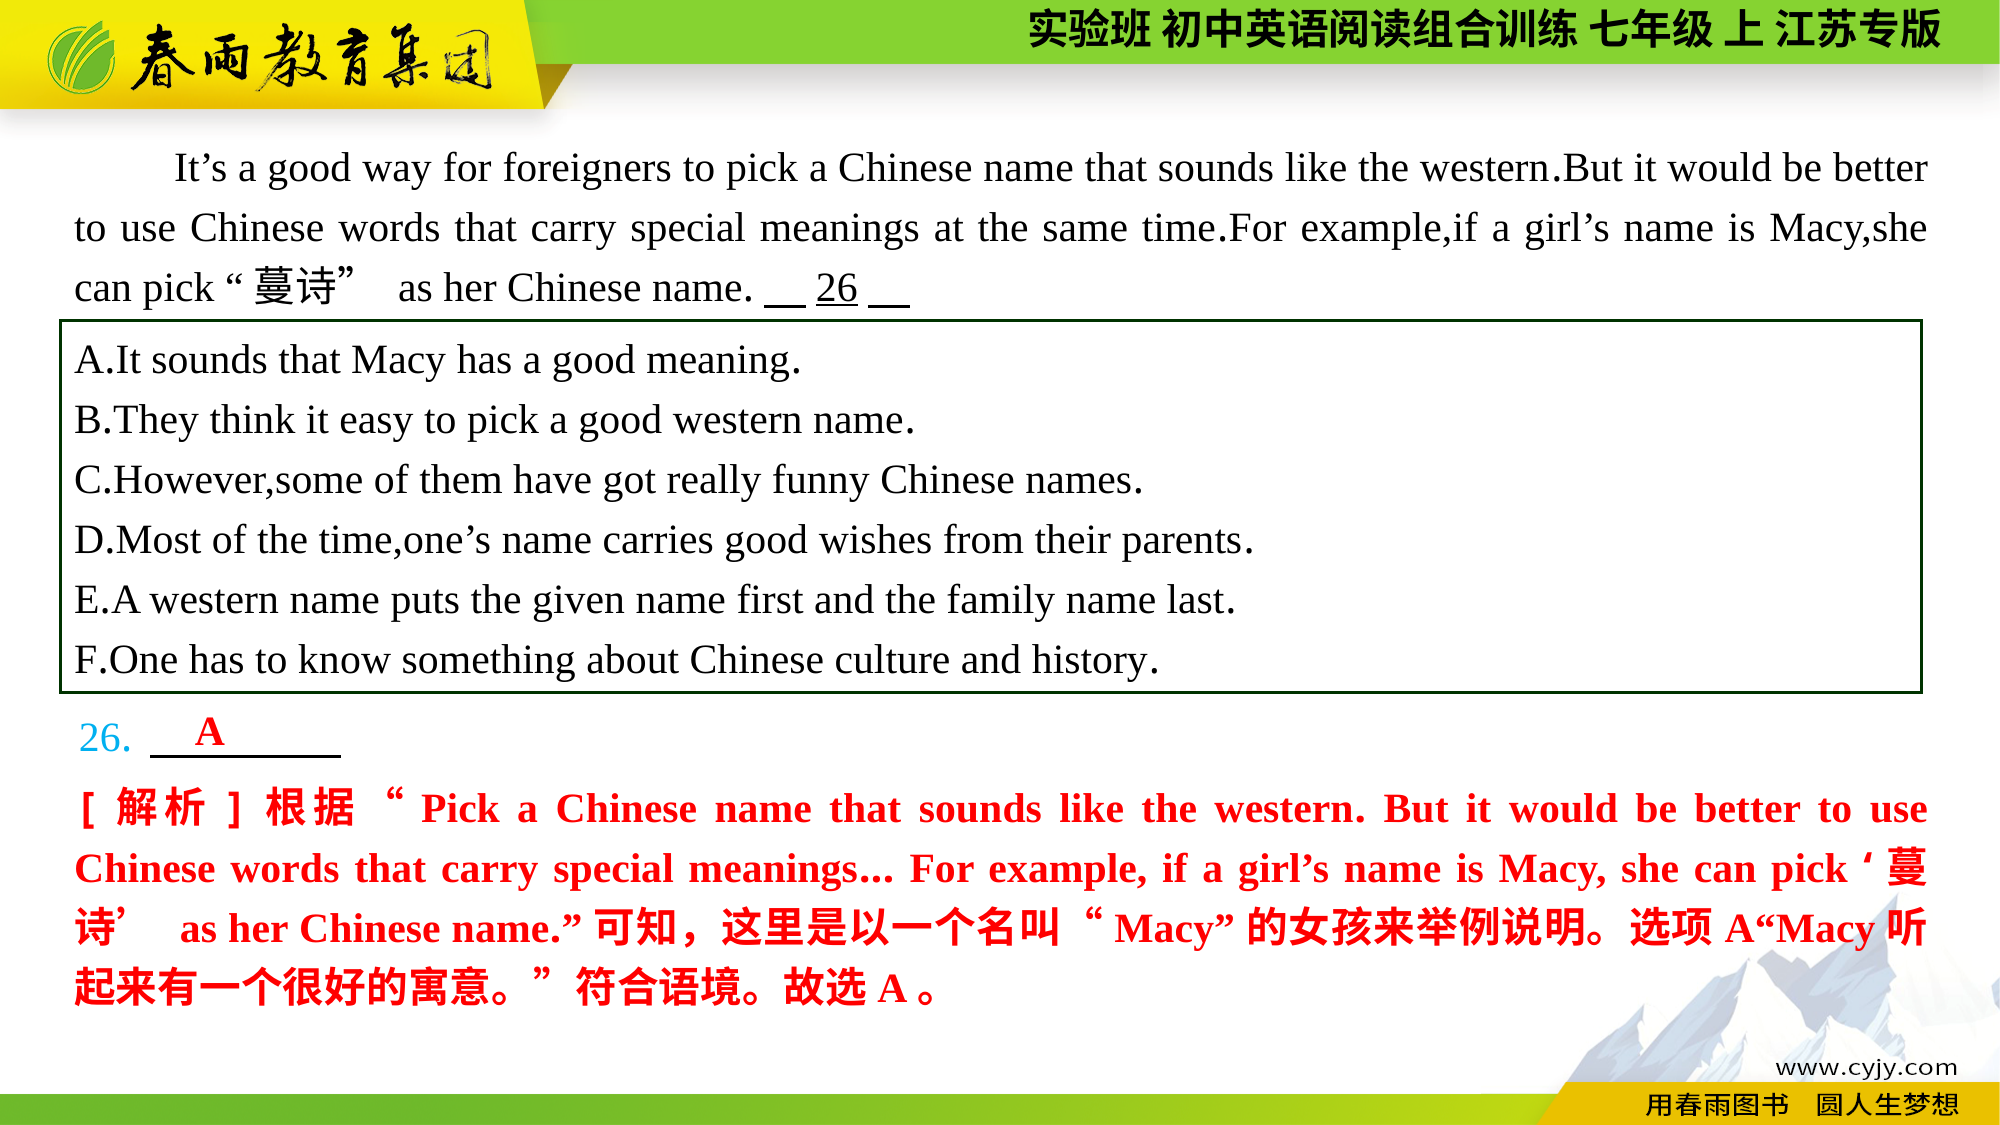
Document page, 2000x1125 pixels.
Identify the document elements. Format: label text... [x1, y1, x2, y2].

text_box [解析]根据“Pick a Chinese name that sounds like the western. But it would be better to use Chinese words that carry special meanings... For example, if a girl’s name is Macy, she can pick ‘蔓诗’ as her Chinese name.”可知，这里是以一个名叫“Macy”的女孩来举例说明。选项A“Macy听起来有一个很好的寓意。”符合语境。故选A。 [59, 763, 1944, 1019]
list It’s a good way for foreigners to pick a Chinese name that sounds like the western.But it would be better to use Chinese words that carry special meanings at the same time.For example,if a girl’s name is Macy,she can pick “蔓诗” as her Chinese name. 26 [59, 122, 1944, 314]
text_box [60, 320, 1922, 693]
text_box A [180, 696, 240, 762]
picture [0, 0, 2000, 1125]
text_box A.It sounds that Macy has a good meaning. B.They think it easy to pick a good western name. C.However,some of them have got really funny Chinese names. D.Most of the time,one’s name carries good wishes from their parents. E.A western name puts the given name first and the family name last. F.One has to know something about Chinese culture and history. [59, 314, 1944, 690]
text_box 26. [64, 692, 356, 763]
